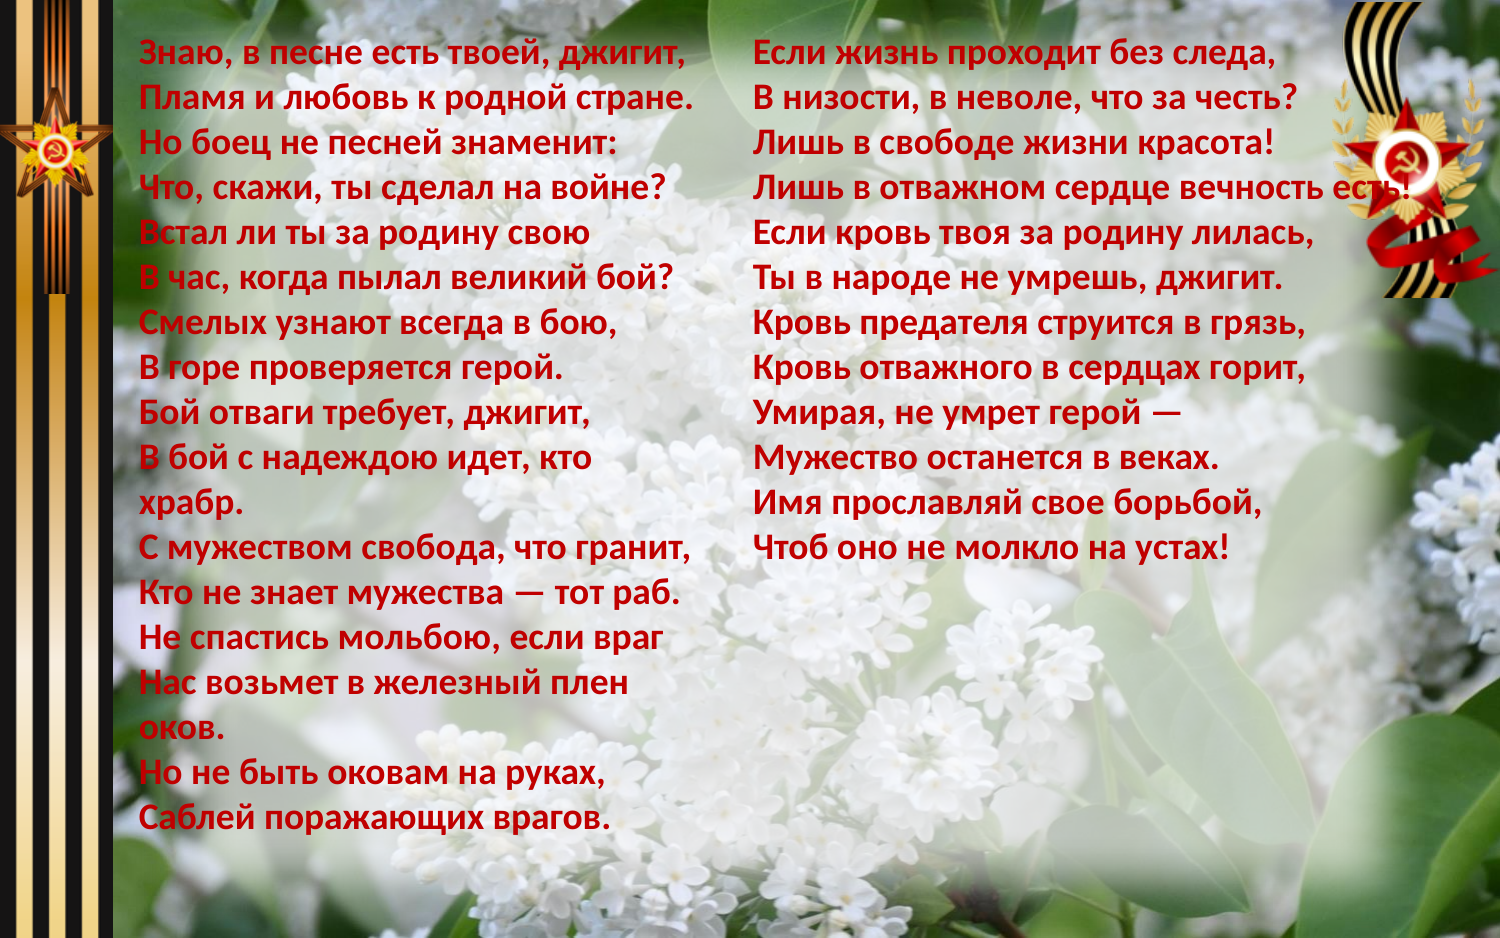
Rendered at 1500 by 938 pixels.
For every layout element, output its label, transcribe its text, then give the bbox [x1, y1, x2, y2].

picture [0, 0, 1500, 938]
text_box Знаю, в песне есть твоей, джигит, Пламя и любовь к родной стране. Но боец не песней знаменит: Что, скажи, ты сделал на войне? Встал ли ты за родину свою В час, когда пылал великий бой? Смелых узнают всегда в бою, В горе проверяется герой. Бой отваги требует, джигит, В бой с надеждою идет, кто храбр. С мужеством свобода, что гранит, Кто не знает мужества — тот раб. Не спастись мольбою, если враг Нас возьмет в железный плен оков. Но не быть оковам на руках, Саблей поражающих врагов. [123, 19, 715, 845]
text_box Если жизнь проходит без следа, В низости, в неволе, что за честь? Лишь в свободе жизни красота! Лишь в отважном сердце вечность есть! Если кровь твоя за родину лилась, Ты в народе не умрешь, джигит. Кровь предателя струится в грязь, Кровь отважного в сердцах горит, Умирая, не умрет герой — Мужество останется в веках. Имя прославляй свое борьбой, Чтоб оно не молкло на устах! [738, 19, 1447, 575]
text_box И женщины с бойцами встанут рядом, и дети нам патроны поднесут, и надо всеми нами зацветут старинные знамена Петрограда. Руками сжав обугленное сердце, такое обещание даю я, горожанка, мать красноармейца, погибшего под Стрельною в бою: Мы будем драться с беззаветной силой, мы одолеем бешеных зверей, мы победим, клянусь тебе, Россия, от имени российских матерей. [168, 575, 1404, 905]
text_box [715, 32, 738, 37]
